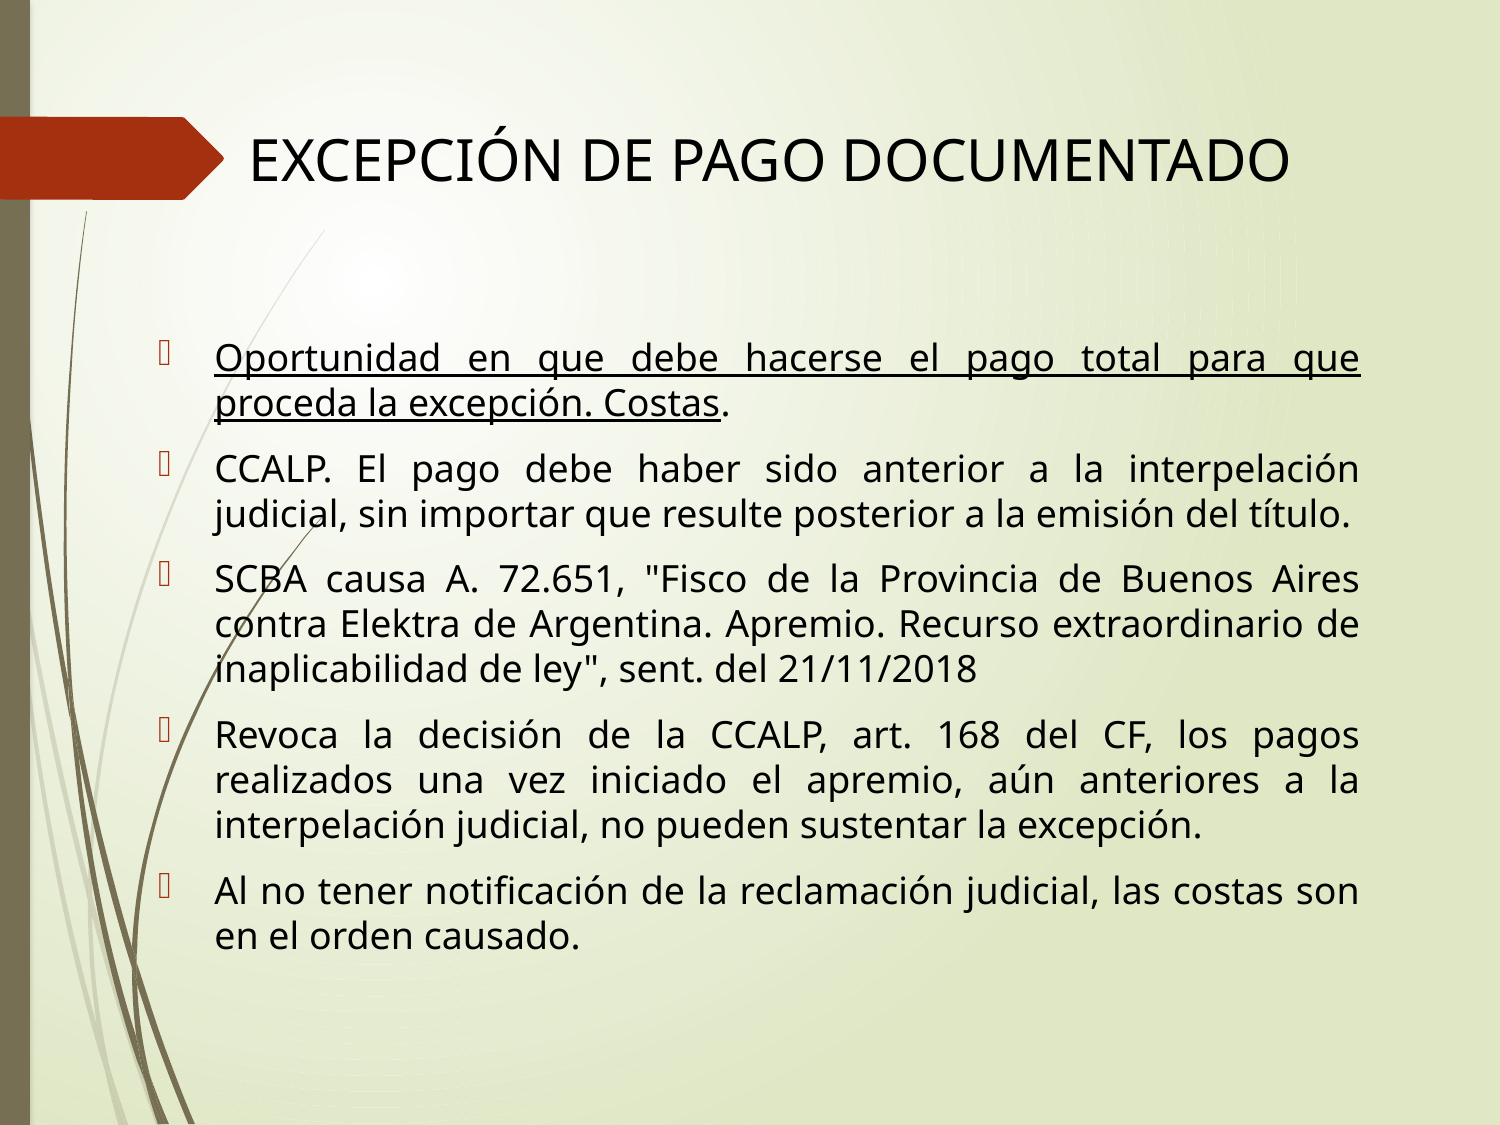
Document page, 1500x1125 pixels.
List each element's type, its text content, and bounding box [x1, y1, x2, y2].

list Oportunidad en que debe hacerse el pago total para que proceda la excepción. Costas. CCALP. El pago debe haber sido anterior a la interpelación judicial, sin importar que resulte posterior a la emisión del título. SCBA causa A. 72.651, "Fisco de la Provincia de Buenos Aires contra Elektra de Argentina. Apremio. Recurso extraordinario de inaplicabilidad de ley", sent. del 21/11/2018 Revoca la decisión de la CCALP, art. 168 del CF, los pagos realizados una vez iniciado el apremio, aún anteriores a la interpelación judicial, no pueden sustentar la excepción. Al no tener notificación de la reclamación judicial, las costas son en el orden causado. [143, 326, 1376, 1012]
title Excepción de pago documentado [230, 116, 1312, 326]
